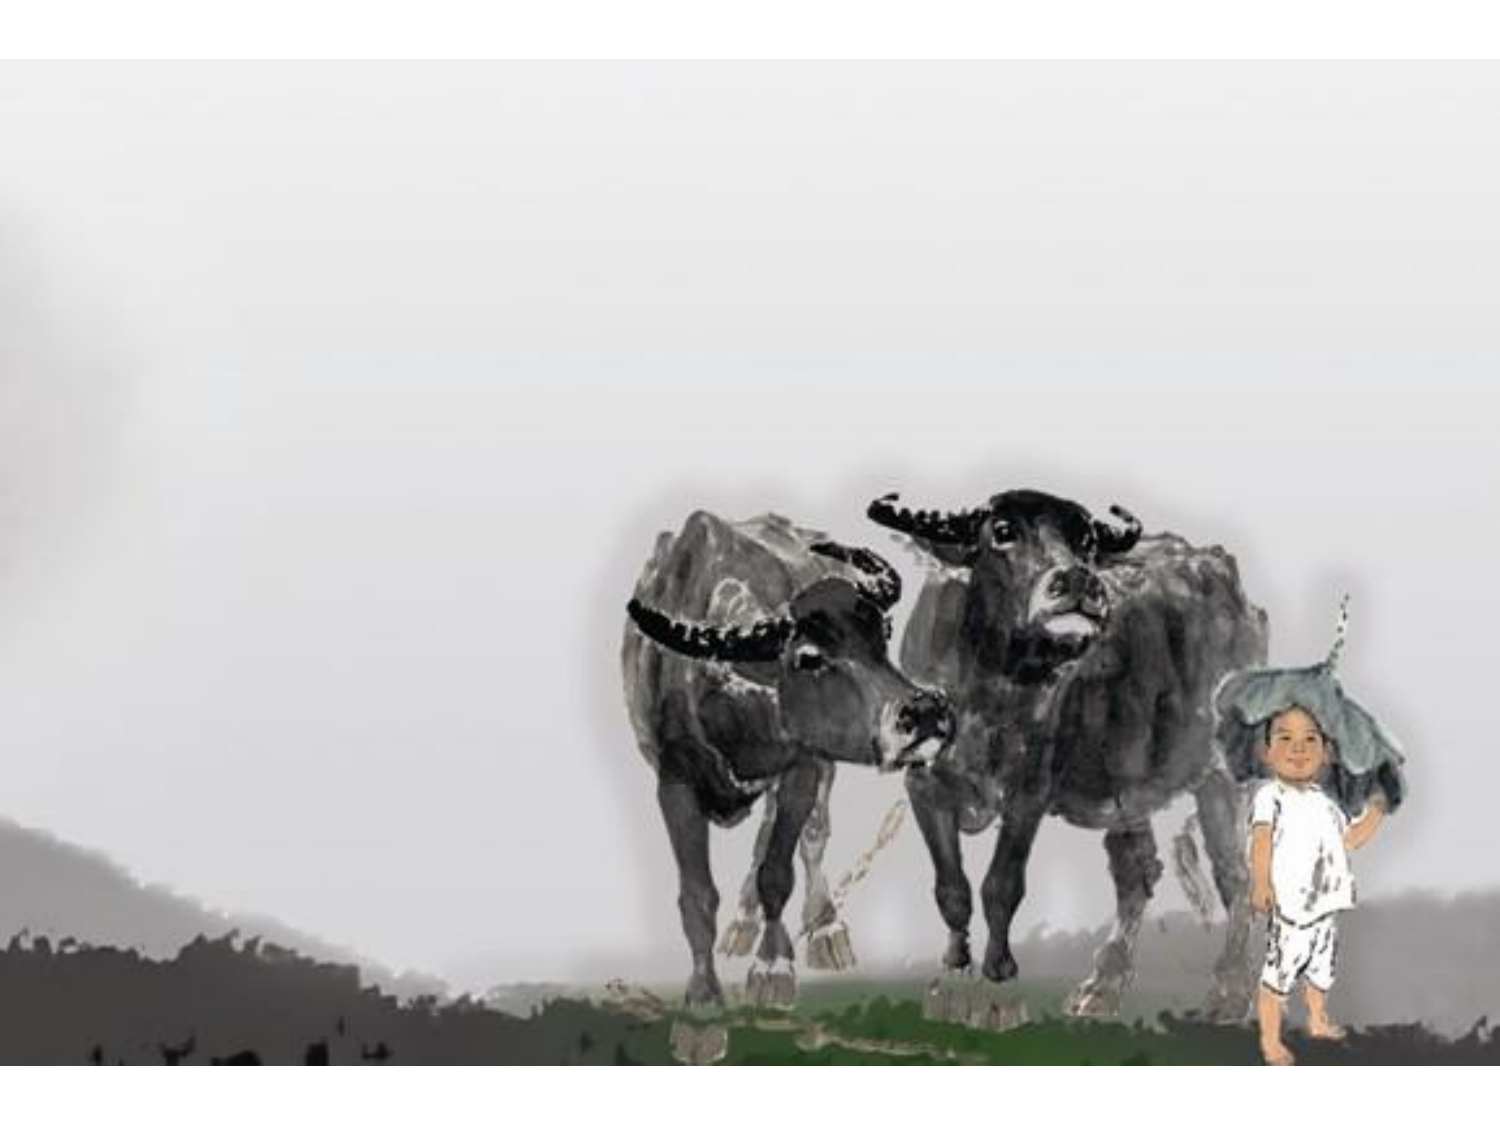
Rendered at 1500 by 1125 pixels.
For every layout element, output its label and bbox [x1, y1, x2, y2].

picture [0, 59, 1500, 1066]
